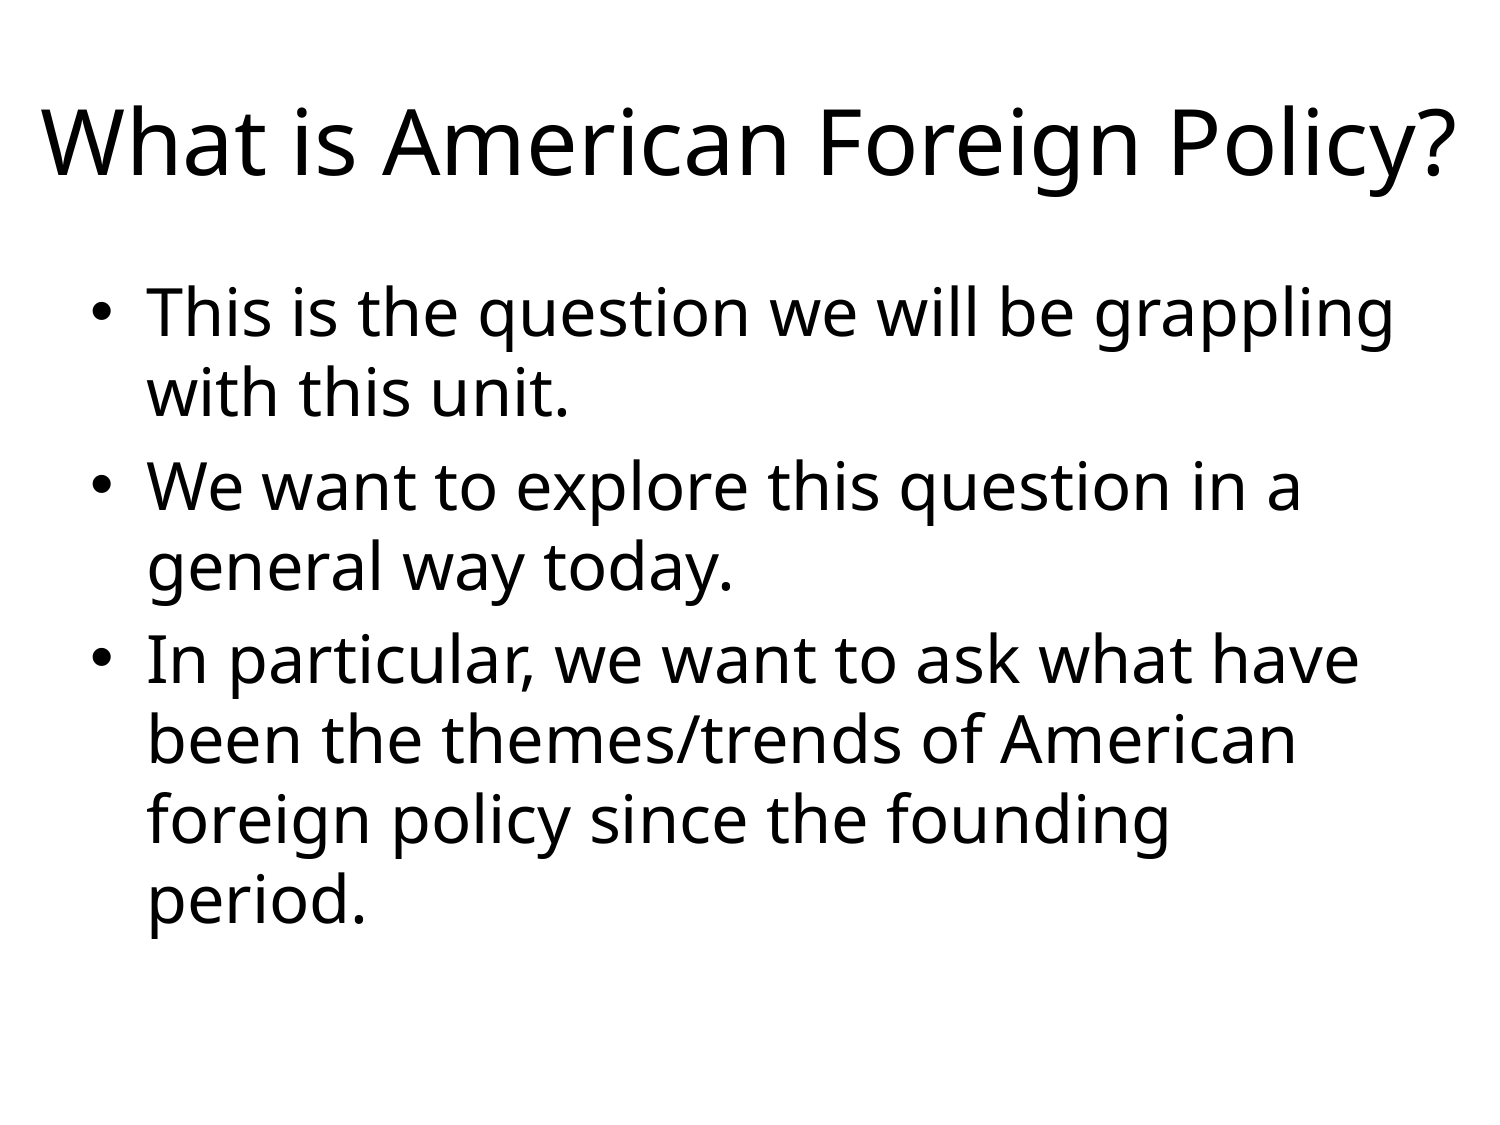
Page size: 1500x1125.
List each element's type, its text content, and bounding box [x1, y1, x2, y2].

title What is American Foreign Policy? [0, 45, 1500, 233]
list This is the question we will be grappling with this unit. We want to explore this question in a general way today. In particular, we want to ask what have been the themes/trends of American foreign policy since the founding period. [75, 262, 1425, 1005]
